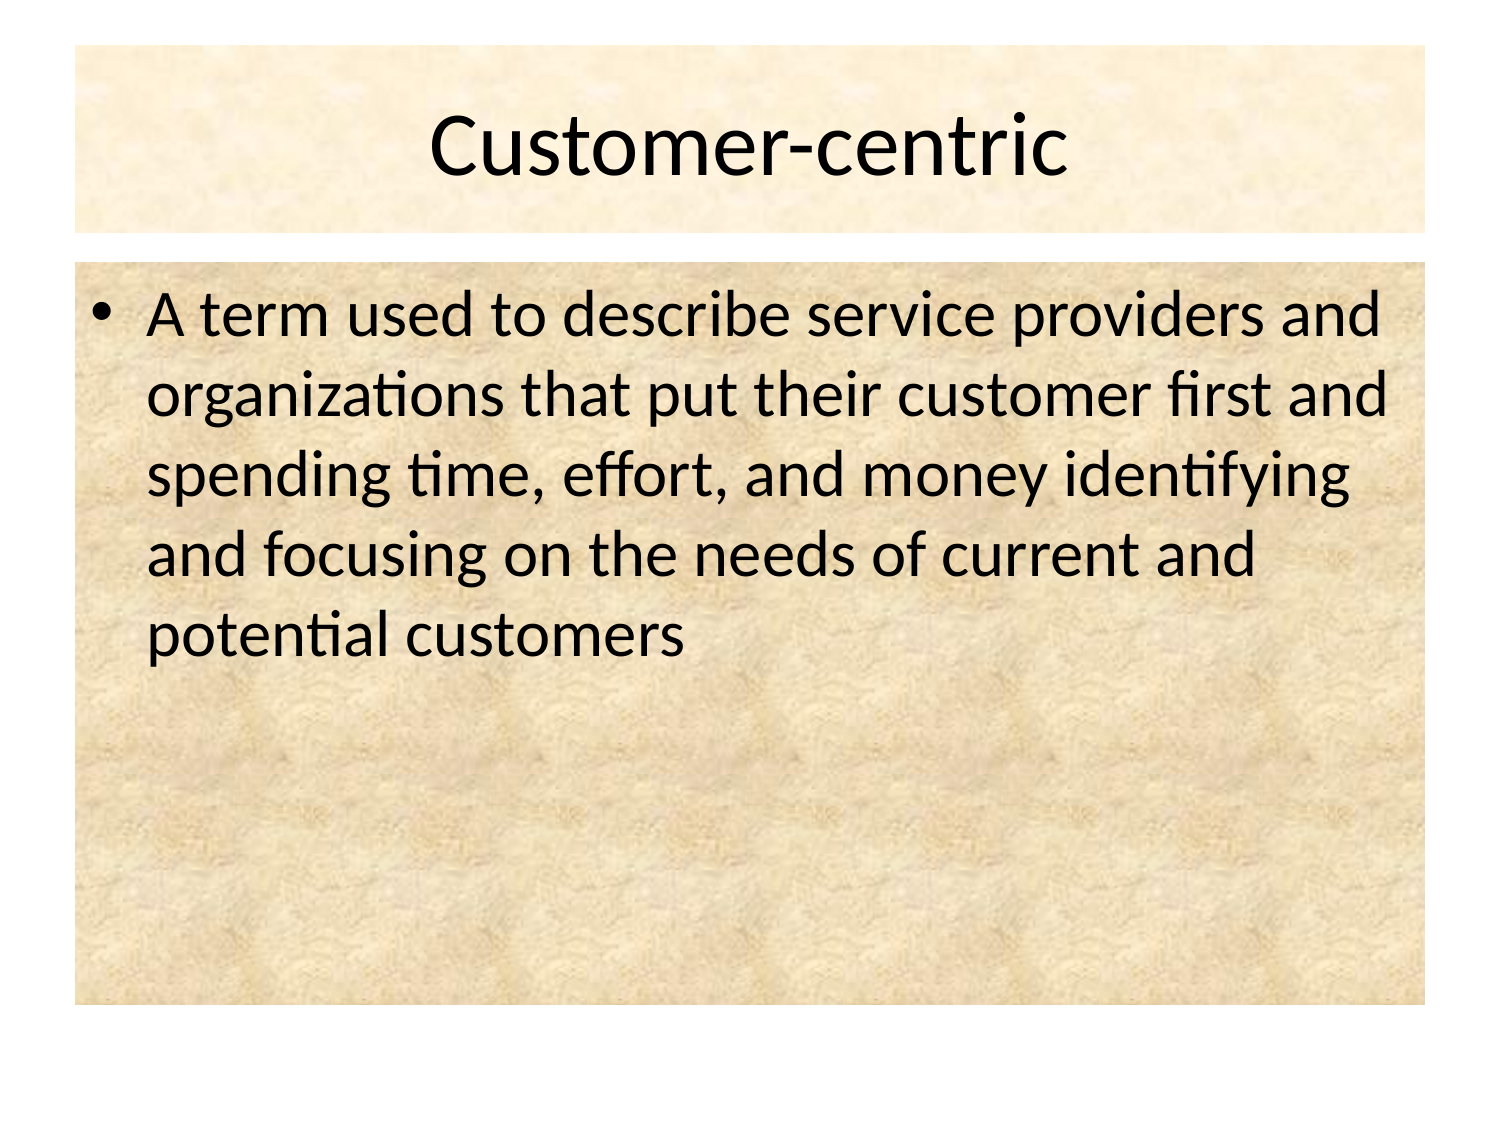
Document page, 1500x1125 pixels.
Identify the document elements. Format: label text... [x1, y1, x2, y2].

title Customer-centric [75, 45, 1425, 233]
list A term used to describe service providers and organizations that put their customer first and spending time, effort, and money identifying and focusing on the needs of current and potential customers [75, 262, 1425, 1005]
